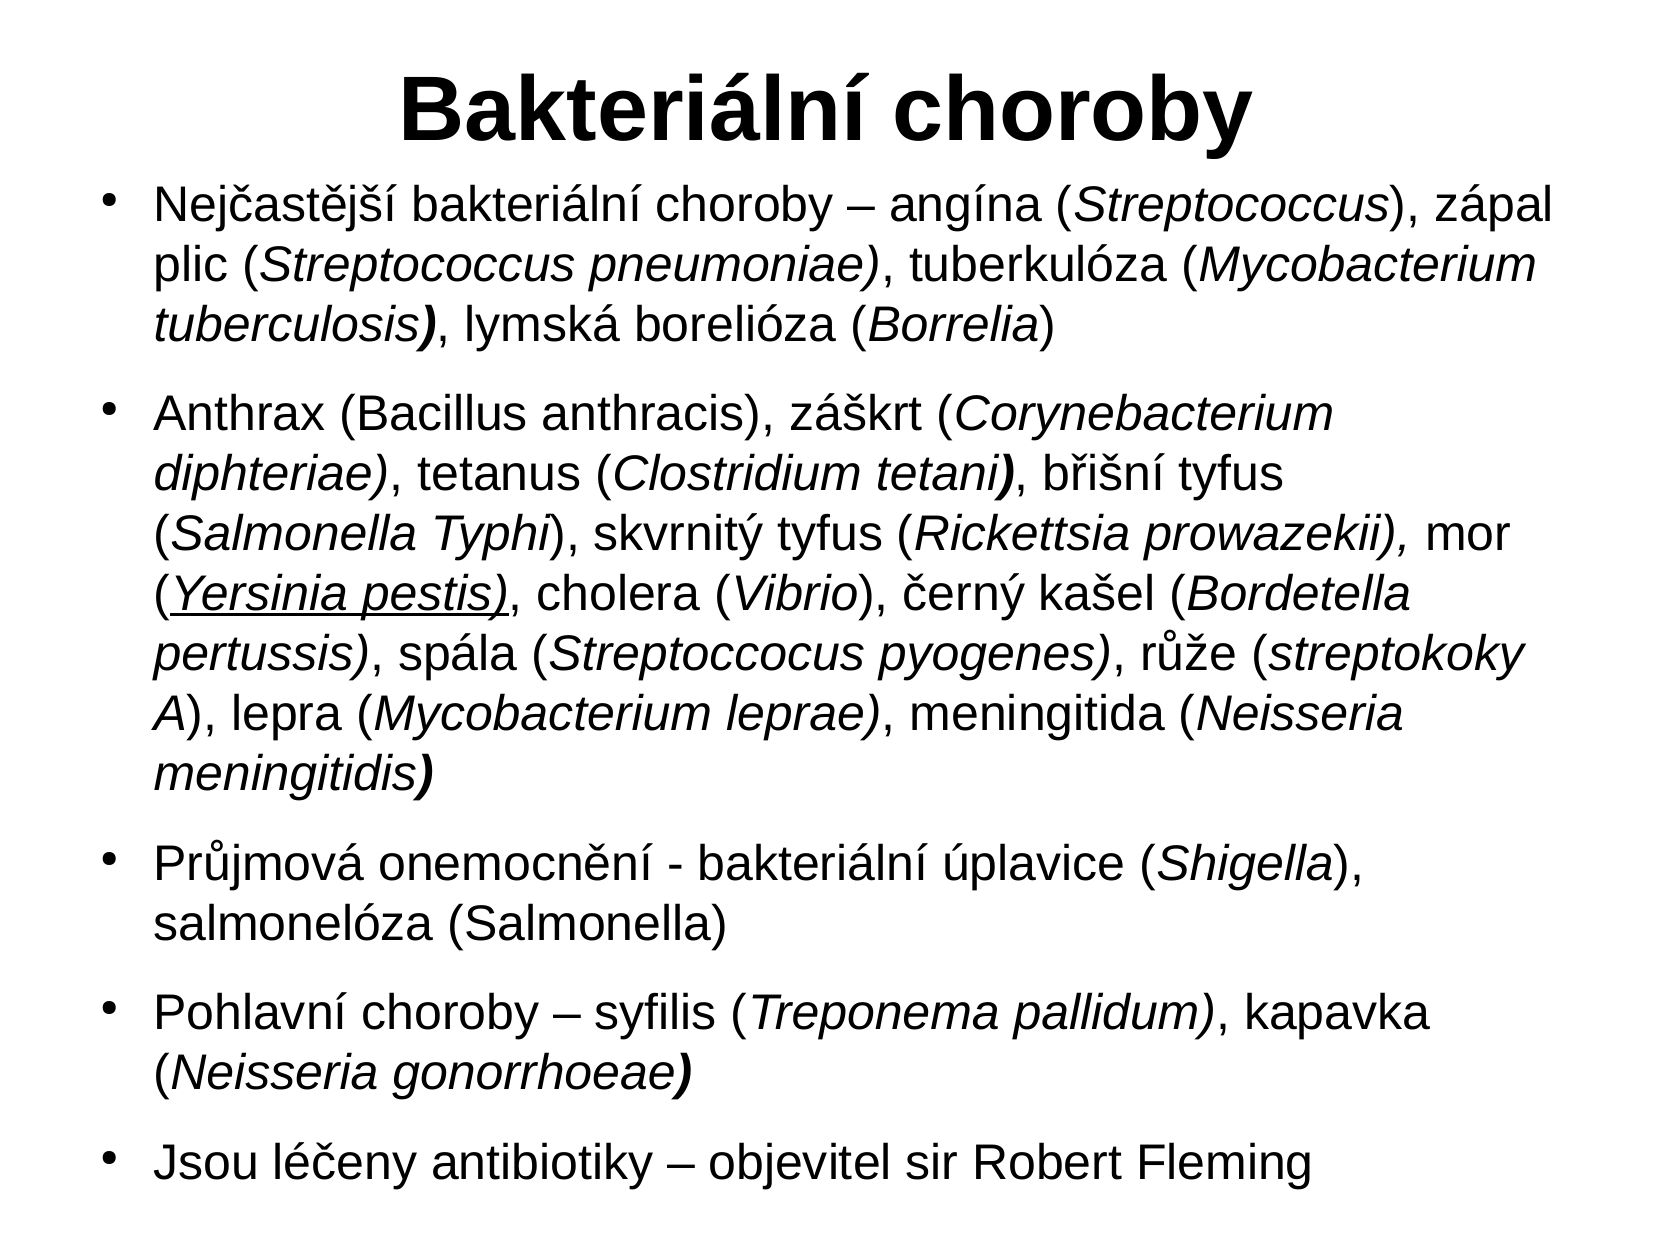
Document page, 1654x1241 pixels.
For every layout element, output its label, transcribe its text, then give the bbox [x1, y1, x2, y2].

list Nejčastější bakteriální choroby – angína (Streptococcus), zápal plic (Streptococcus pneumoniae), tuberkulóza (Mycobacterium tuberculosis), lymská borelióza (Borrelia) Anthrax (Bacillus anthracis), záškrt (Corynebacterium diphteriae), tetanus (Clostridium tetani), břišní tyfus (Salmonella Typhi), skvrnitý tyfus (Rickettsia prowazekii), mor (Yersinia pestis), cholera (Vibrio), černý kašel (Bordetella pertussis), spála (Streptoccocus pyogenes), růže (streptokoky A), lepra (Mycobacterium leprae), meningitida (Neisseria meningitidis) Průjmová onemocnění - bakteriální úplavice (Shigella), salmonelóza (Salmonella) Pohlavní choroby – syfilis (Treponema pallidum), kapavka (Neisseria gonorrhoeae) Jsou léčeny antibiotiky – objevitel sir Robert Fleming [82, 171, 1571, 1199]
title Bakteriální choroby [82, 0, 1571, 171]
